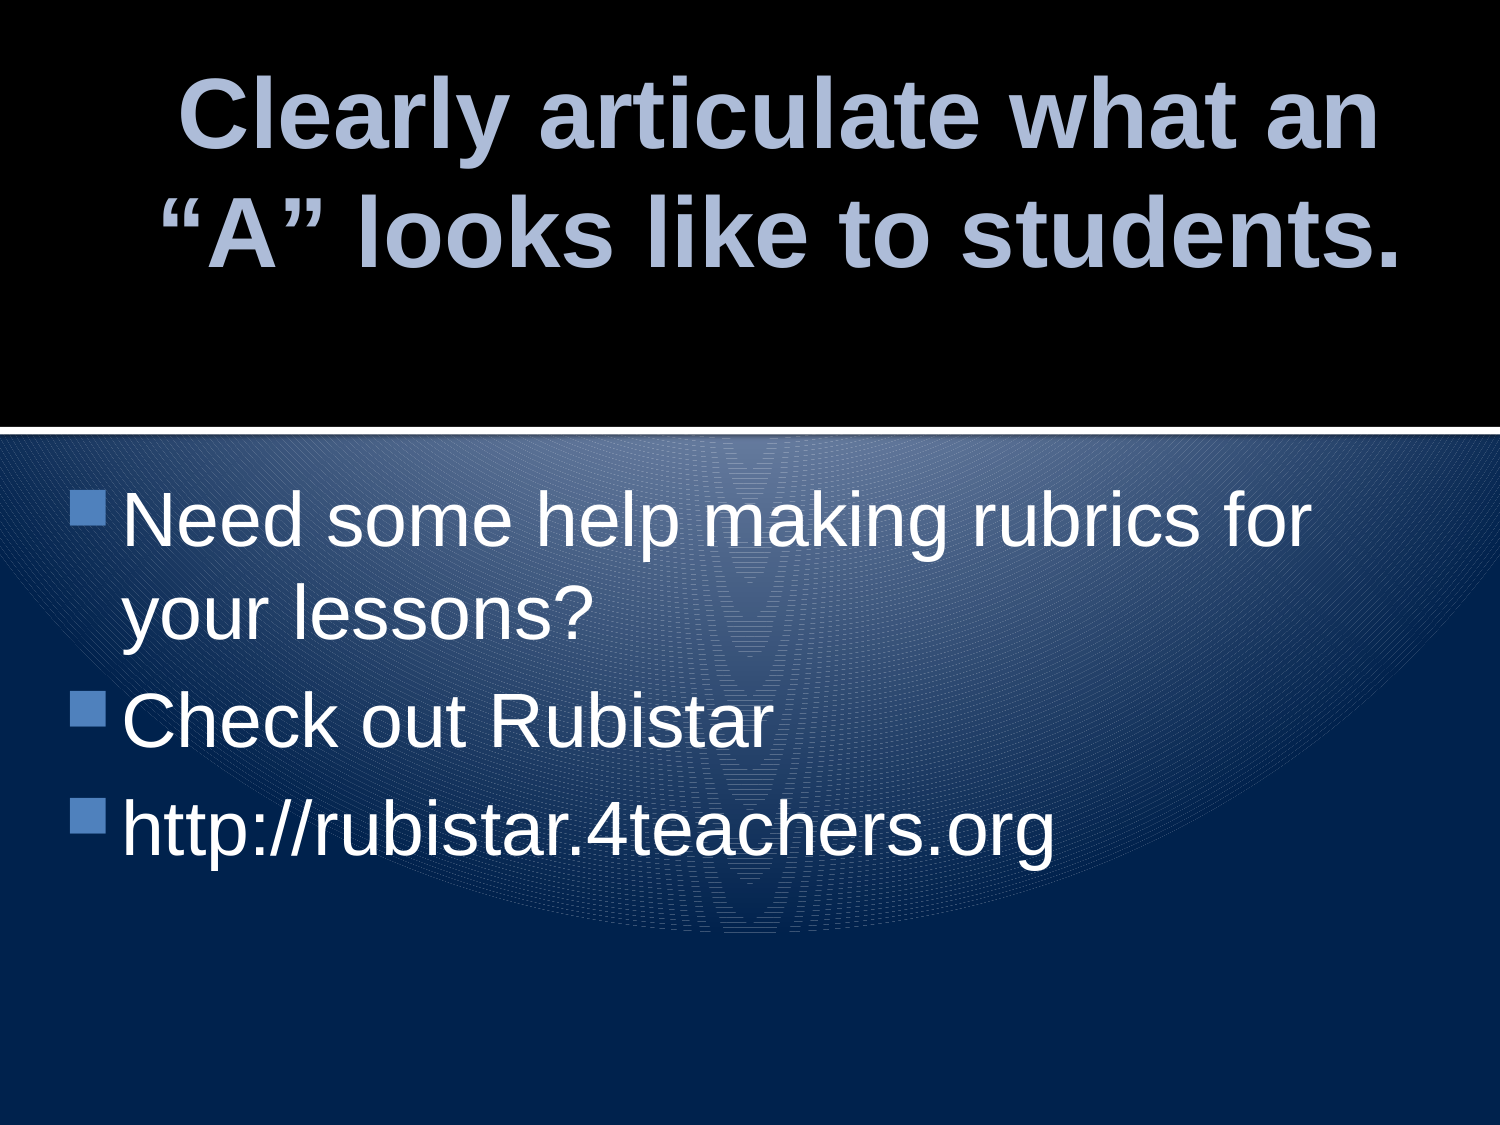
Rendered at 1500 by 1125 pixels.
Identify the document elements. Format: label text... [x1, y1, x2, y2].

text_box Need some help making rubrics for your lessons? Check out Rubistar http://rubistar.4teachers.org [50, 462, 1425, 1025]
title Clearly articulate what an “A” looks like to students. [123, 19, 1438, 288]
